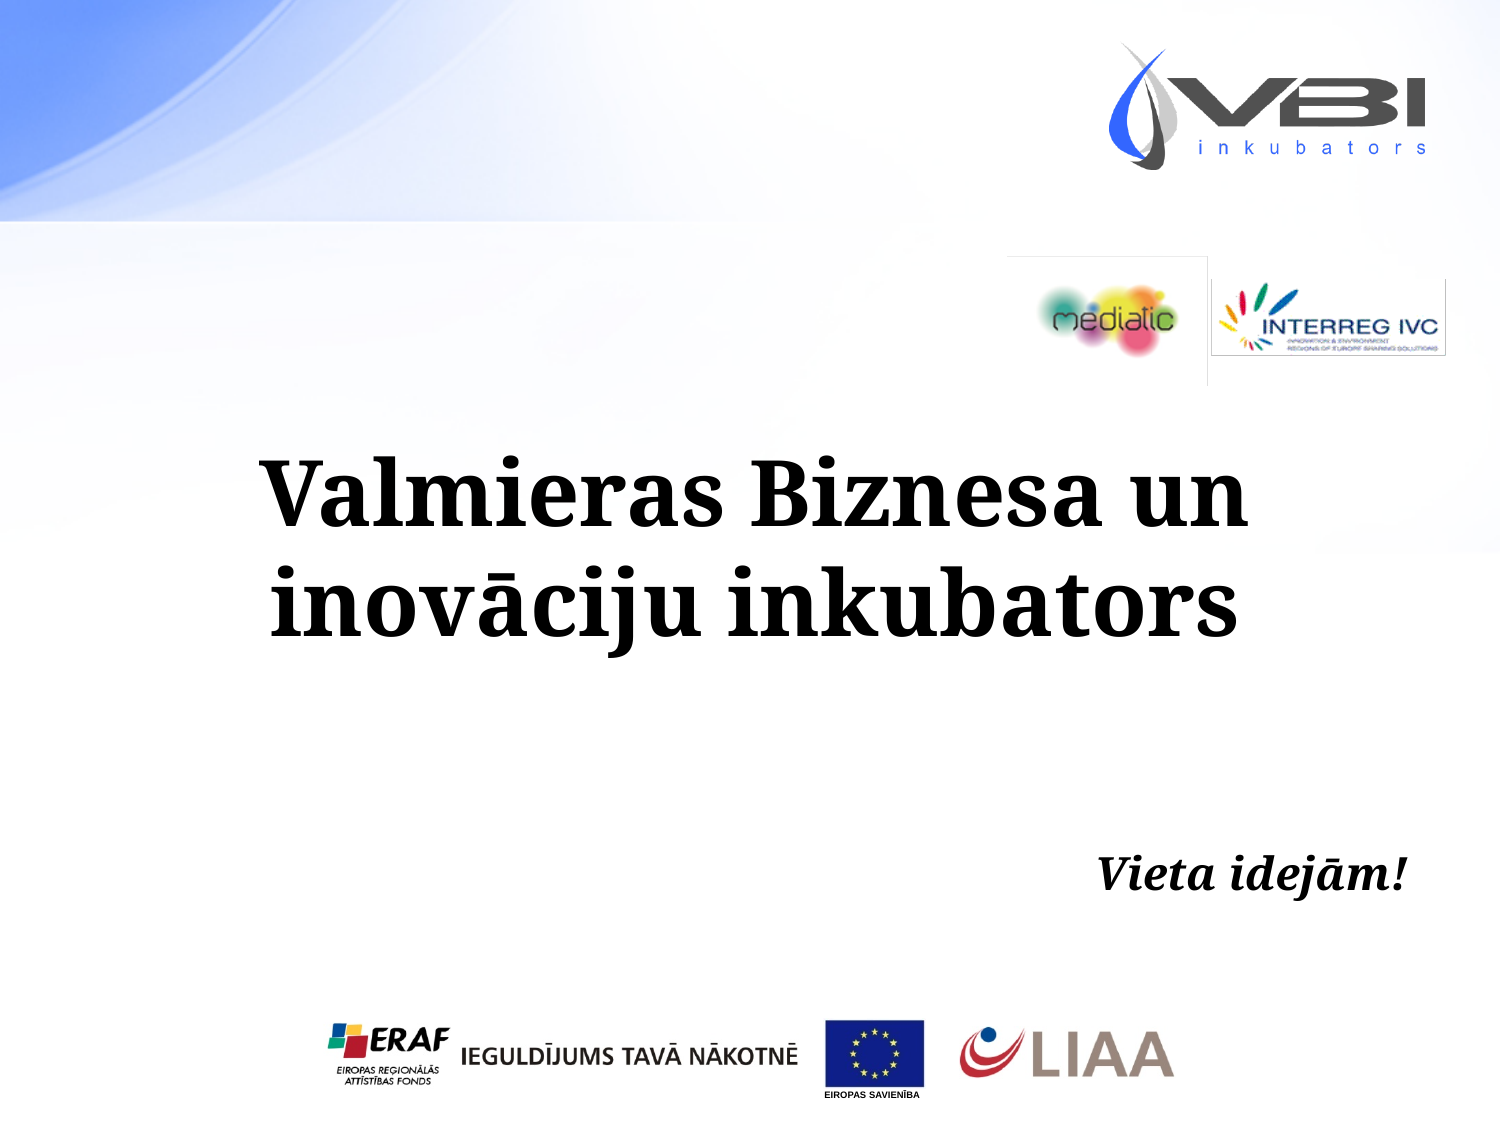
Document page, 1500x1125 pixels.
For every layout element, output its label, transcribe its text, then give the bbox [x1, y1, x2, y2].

subtitle Vieta idejām! [348, 644, 1424, 933]
picture [0, 0, 1500, 1125]
title Valmieras Biznesa un inovāciju inkubators [64, 420, 1448, 663]
